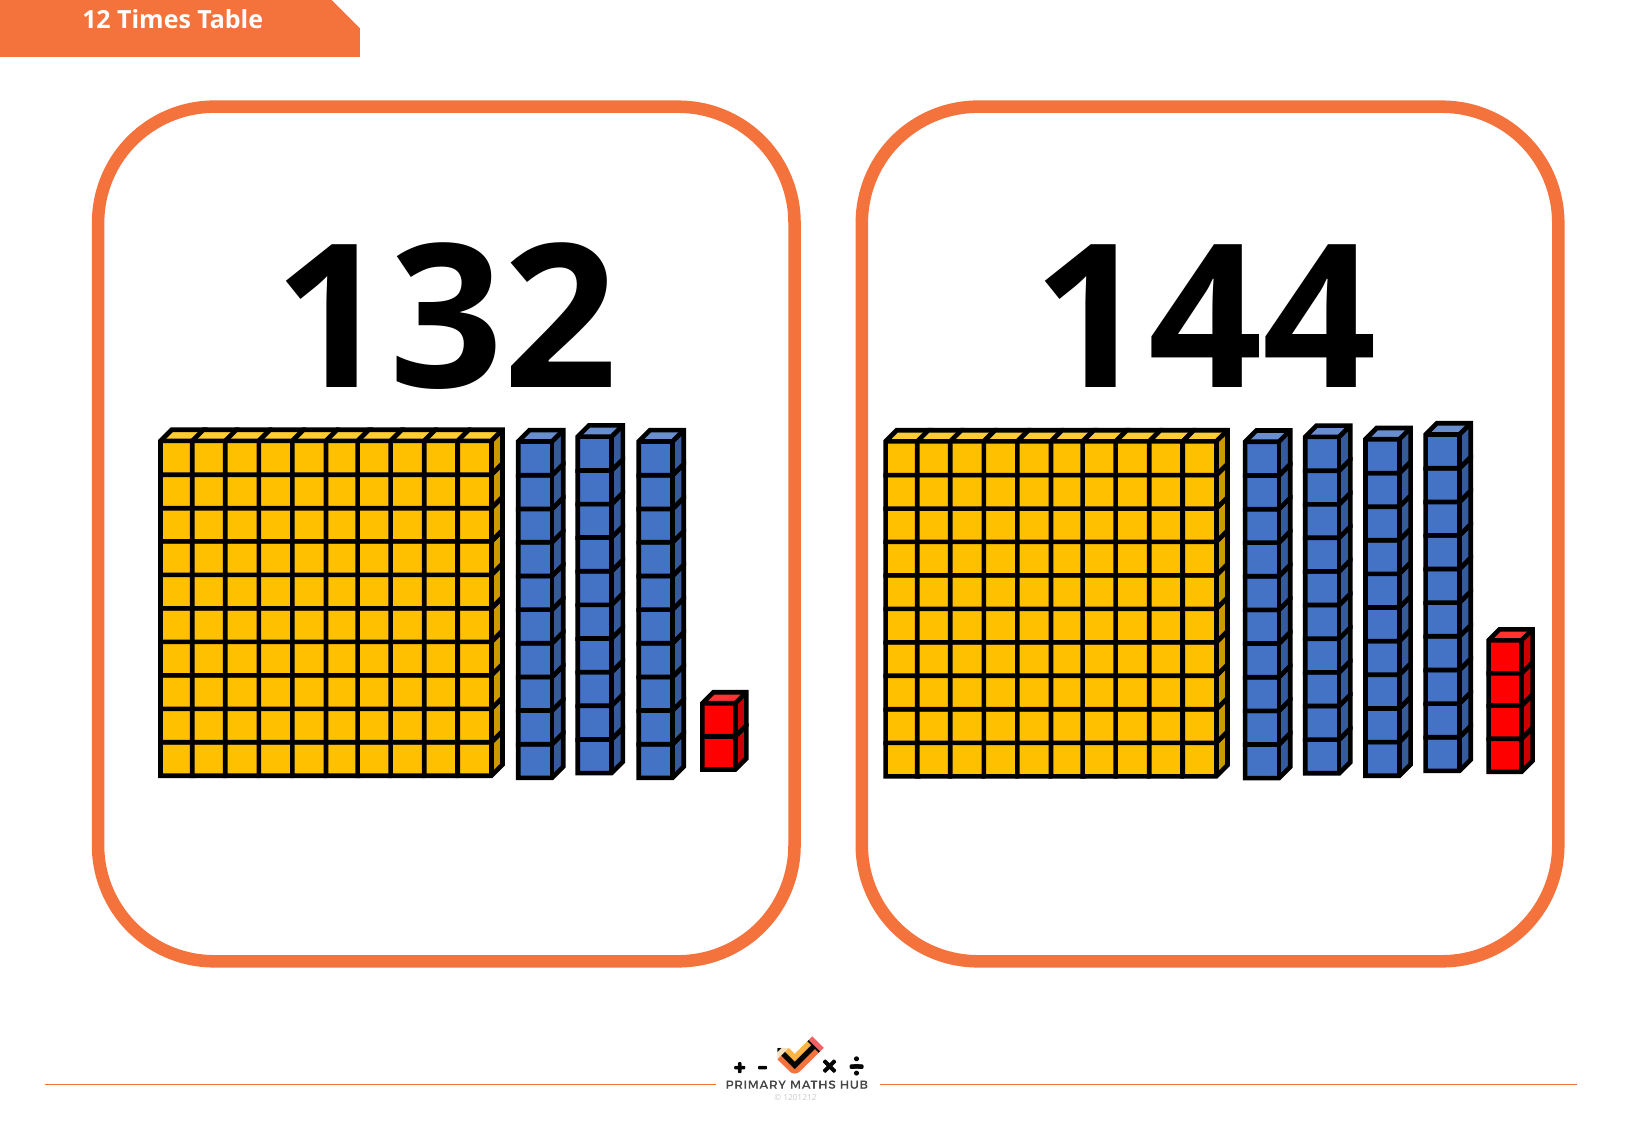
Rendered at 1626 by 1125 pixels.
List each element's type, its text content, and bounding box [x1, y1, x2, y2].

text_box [702, 692, 747, 770]
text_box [885, 430, 1228, 777]
text_box [860, 187, 1560, 963]
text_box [1305, 425, 1351, 774]
text_box [96, 207, 796, 963]
text_box 132 [98, 179, 795, 435]
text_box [1488, 629, 1533, 772]
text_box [577, 425, 623, 774]
picture [722, 1034, 872, 1094]
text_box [160, 429, 503, 776]
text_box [1425, 423, 1471, 771]
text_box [518, 430, 564, 778]
text_box © 1201212 [720, 1084, 870, 1110]
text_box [1365, 427, 1411, 776]
text_box [869, 105, 1551, 179]
text_box [105, 105, 788, 179]
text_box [638, 430, 684, 778]
text_box 12 Times Table [0, 0, 361, 58]
text_box 144 [857, 179, 1554, 435]
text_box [1245, 430, 1291, 779]
